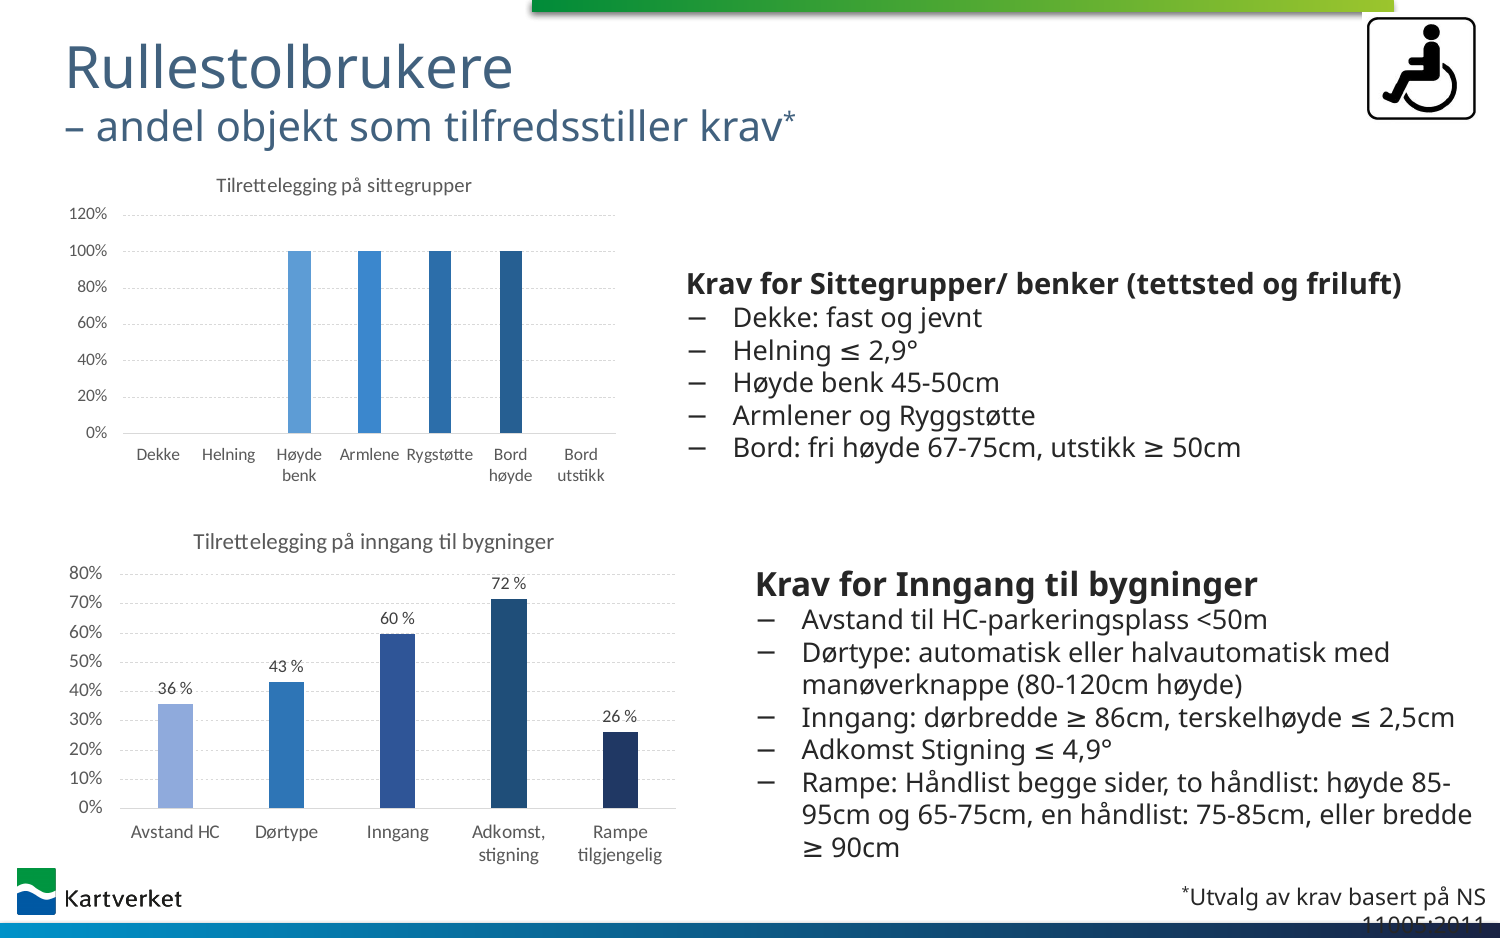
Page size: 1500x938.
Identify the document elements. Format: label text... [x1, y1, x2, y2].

text_box Krav for Sittegrupper/ benker (tettsted og friluft) Dekke: fast og jevnt Helning ≤ 2,9° Høyde benk 45-50cm Armlener og Ryggstøtte Bord: fri høyde 67-75cm, utstikk ≥ 50cm [670, 258, 1418, 471]
picture [62, 520, 687, 874]
text_box Krav for Inngang til bygninger Avstand til HC-parkeringsplass <50m Dørtype: automatisk eller halvautomatisk med manøverknappe (80-120cm høyde) Inngang: dørbredde ≥ 86cm, terskelhøyde ≤ 2,5cm Adkomst Stigning ≤ 4,9° Rampe: Håndlist begge sider, to håndlist: høyde 85-95cm og 65-75cm, en håndlist: 75-85cm, eller bredde ≥ 90cm [740, 555, 1491, 870]
picture [1362, 12, 1481, 126]
text_box *Utvalg av krav basert på NS 11005:2011 [1068, 873, 1500, 938]
picture [62, 166, 626, 492]
text_box Rullestolbrukere – andel objekt som tilfredsstiller krav* [49, 25, 1431, 158]
